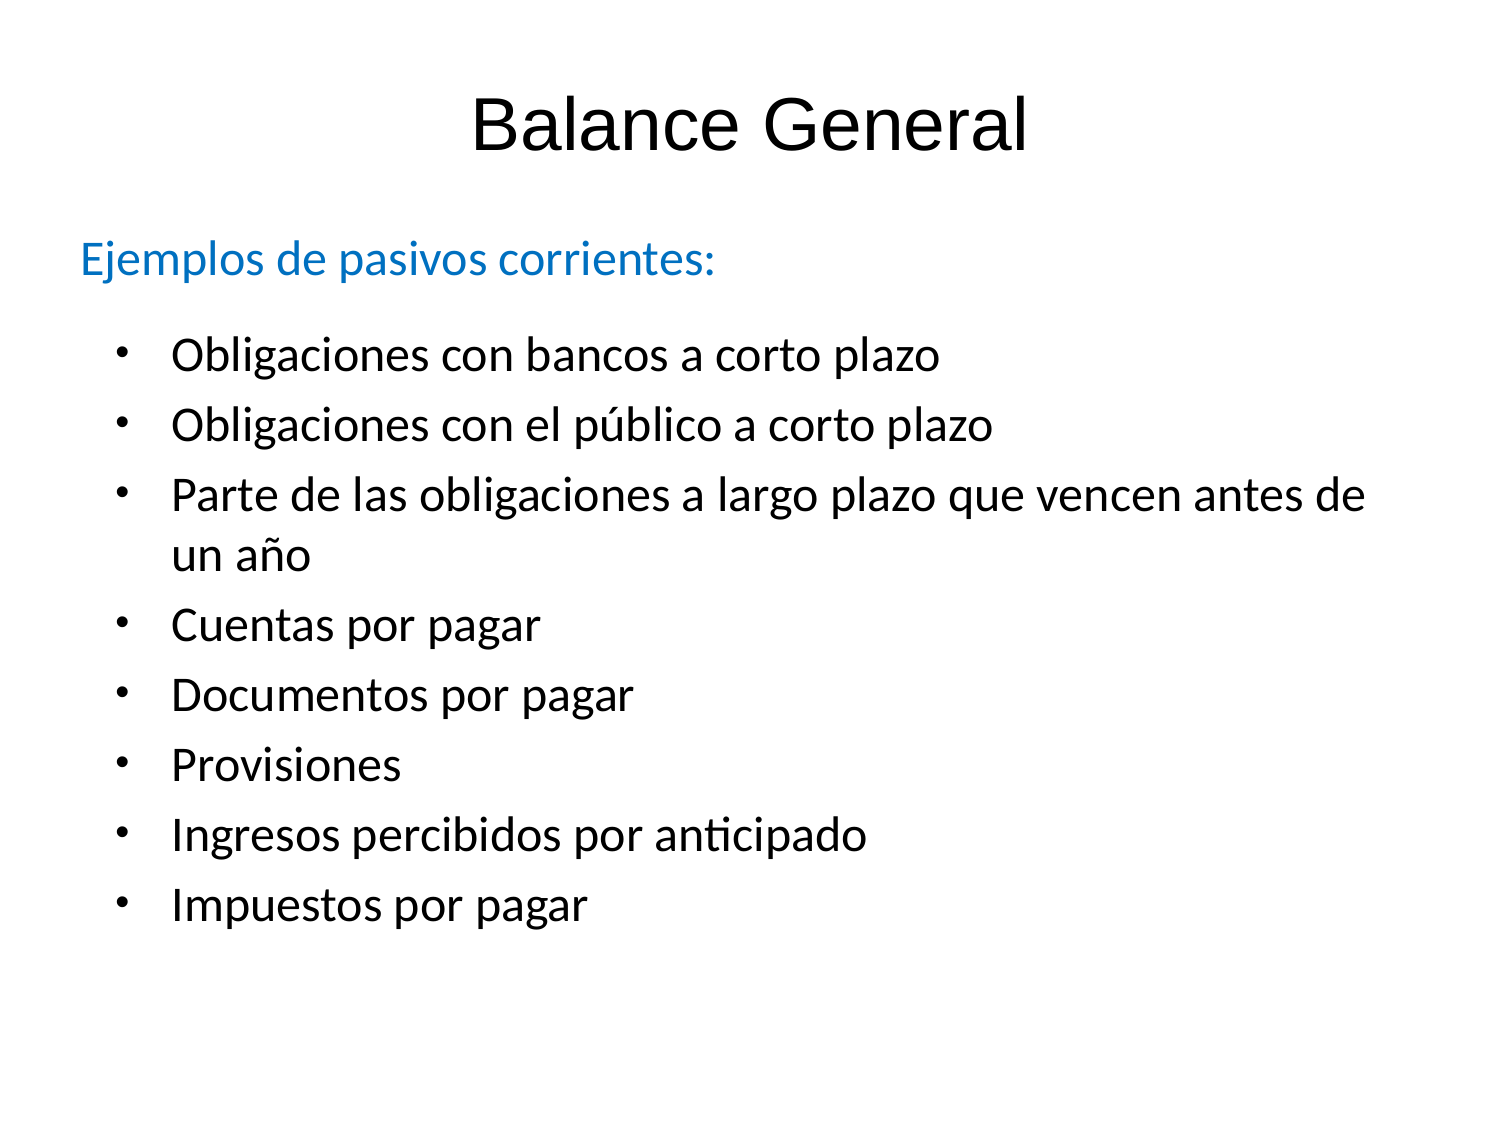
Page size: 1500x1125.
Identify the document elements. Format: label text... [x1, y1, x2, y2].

list Obligaciones con bancos a corto plazo Obligaciones con el público a corto plazo Parte de las obligaciones a largo plazo que vencen antes de un año Cuentas por pagar Documentos por pagar Provisiones Ingresos percibidos por anticipado Impuestos por pagar [100, 314, 1436, 1106]
title Ejemplos de pasivos corrientes: [64, 196, 1415, 315]
text_box Balance General [74, 55, 1425, 185]
